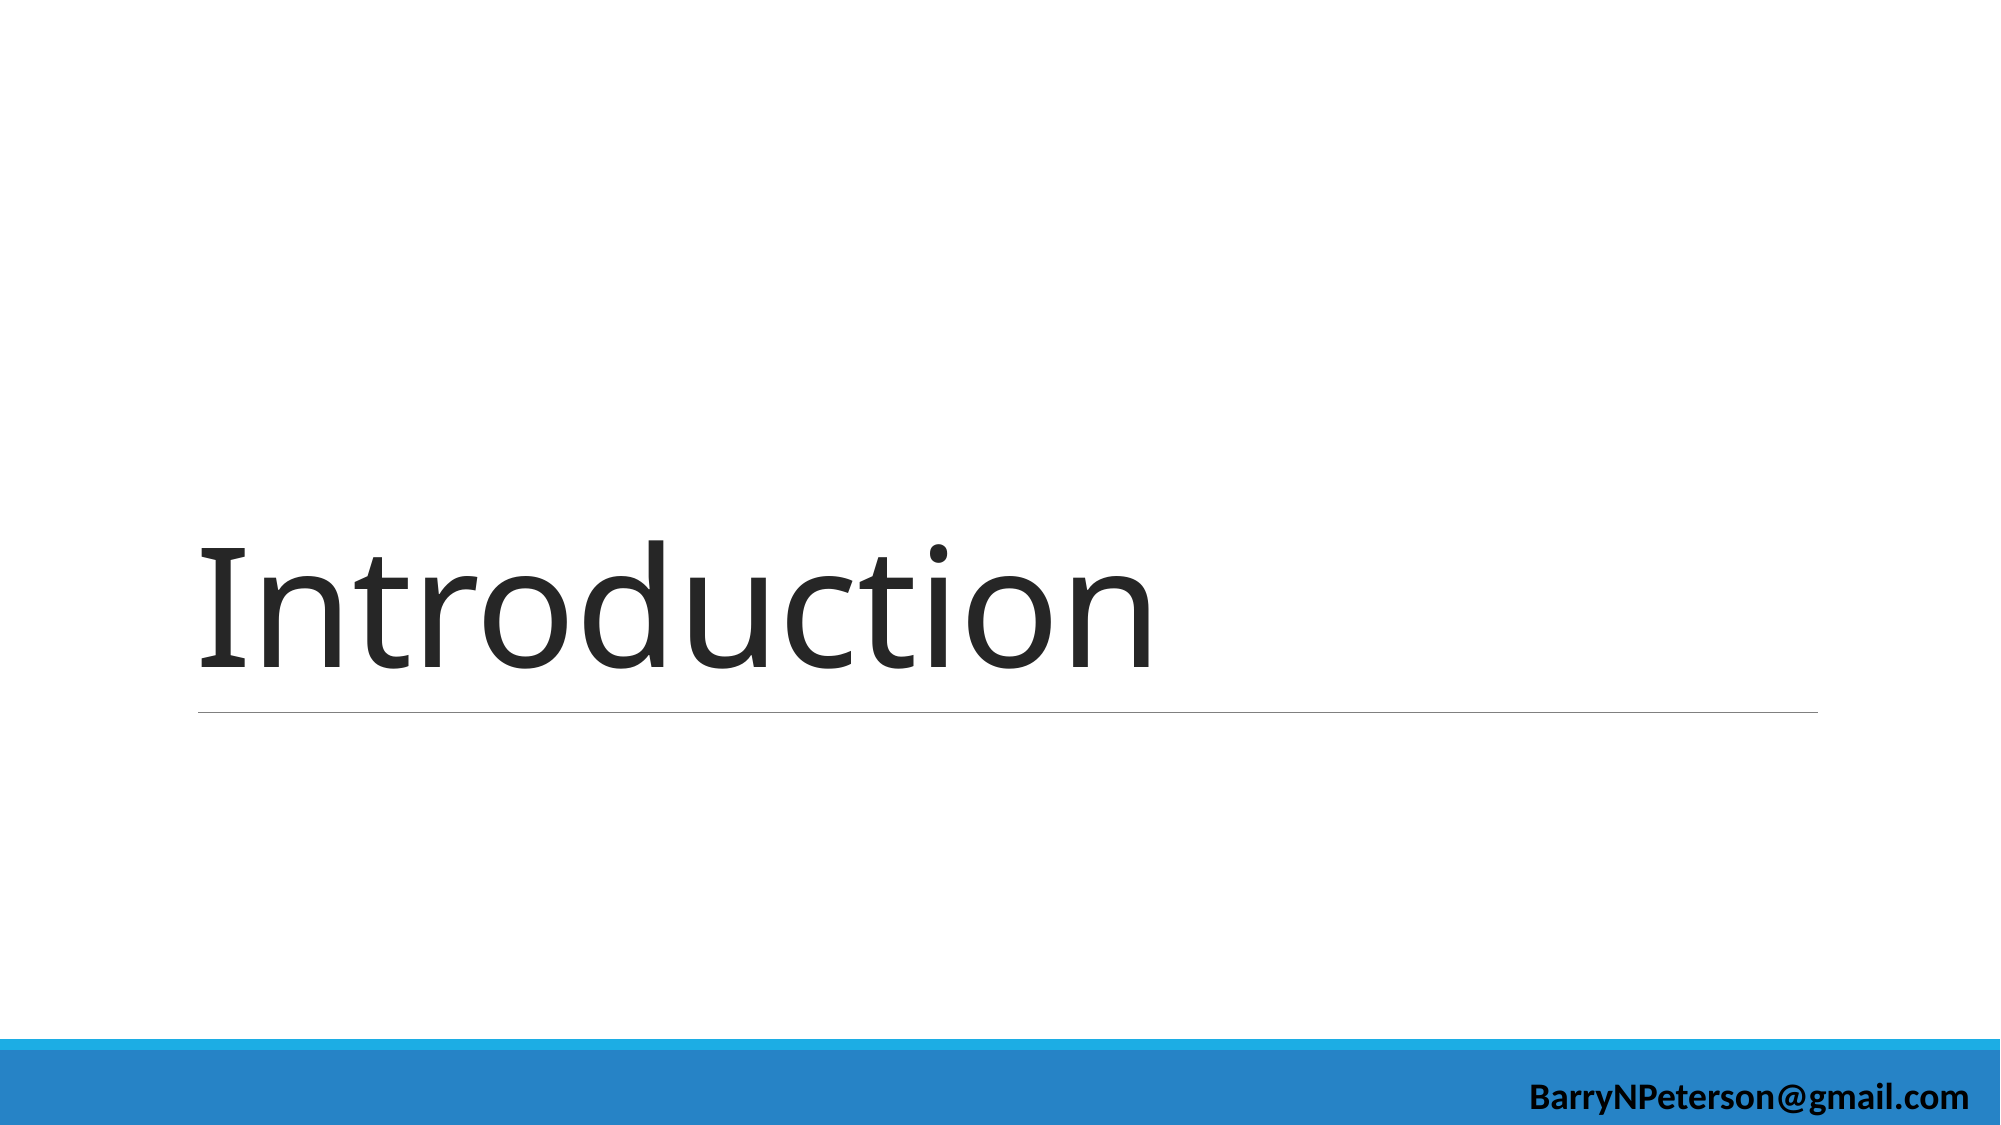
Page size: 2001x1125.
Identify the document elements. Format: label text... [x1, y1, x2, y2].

title Introduction [180, 124, 1830, 710]
text_box BarryNPeterson@gmail.com [985, 1064, 1986, 1125]
